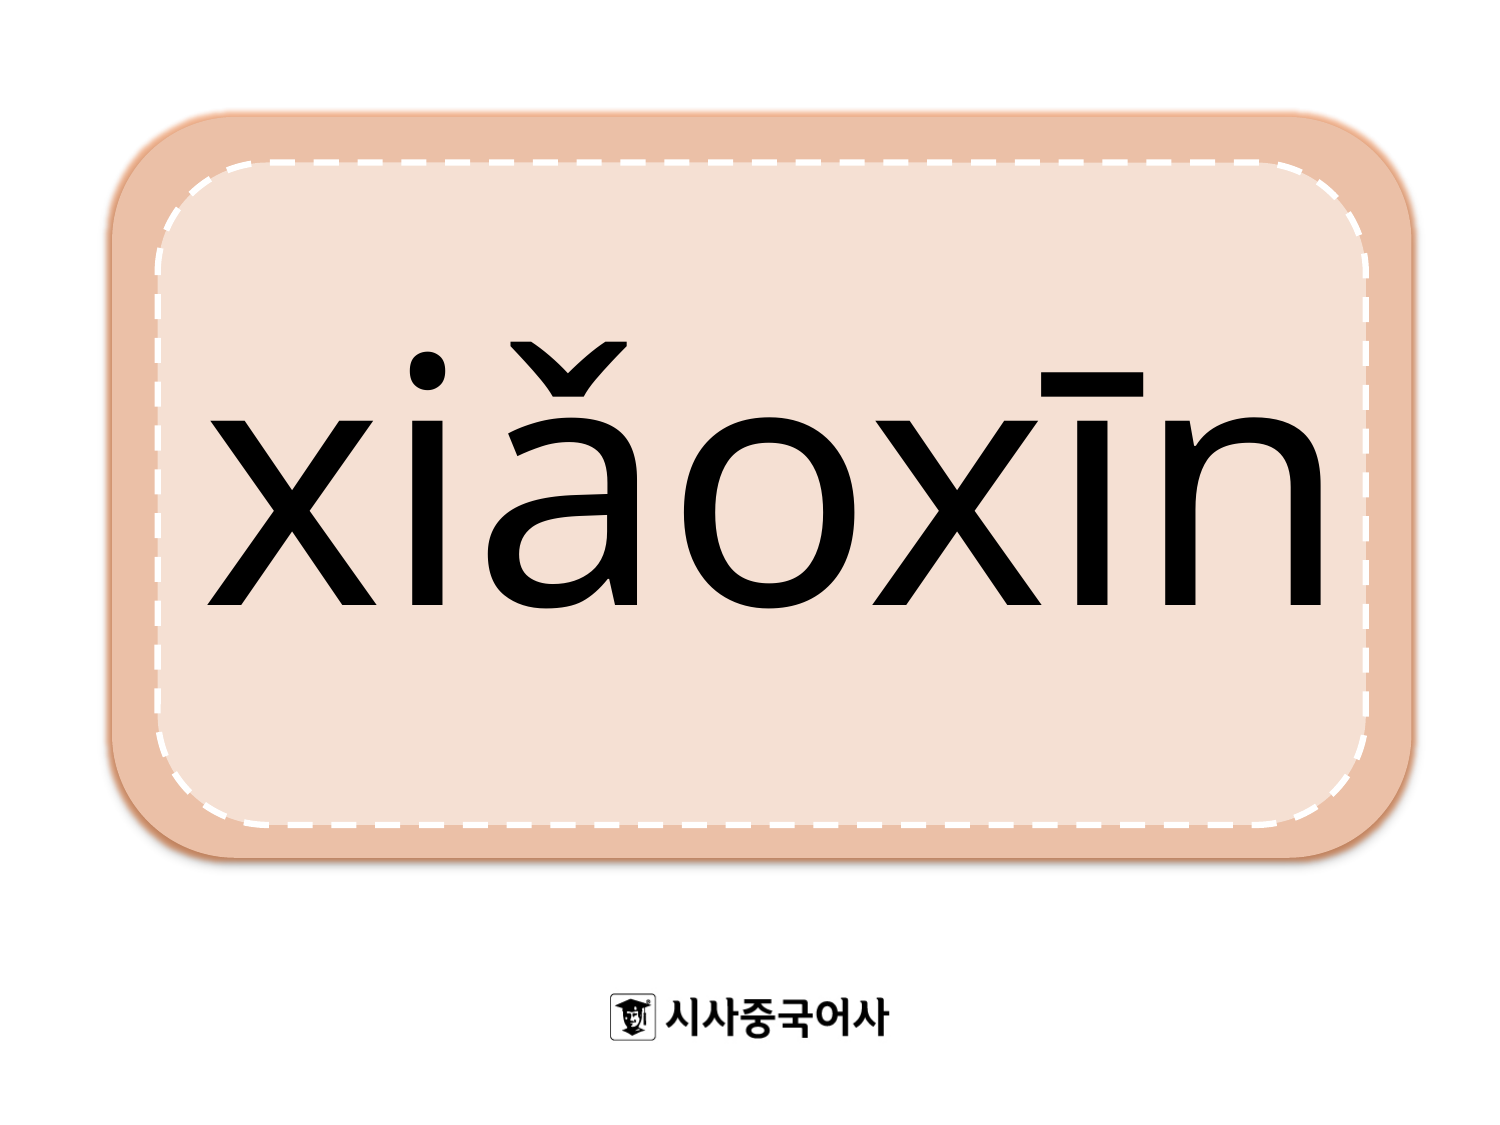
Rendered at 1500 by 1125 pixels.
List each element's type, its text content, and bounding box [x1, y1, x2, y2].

text_box xiǎoxīn [171, 136, 1380, 799]
picture [602, 987, 898, 1047]
